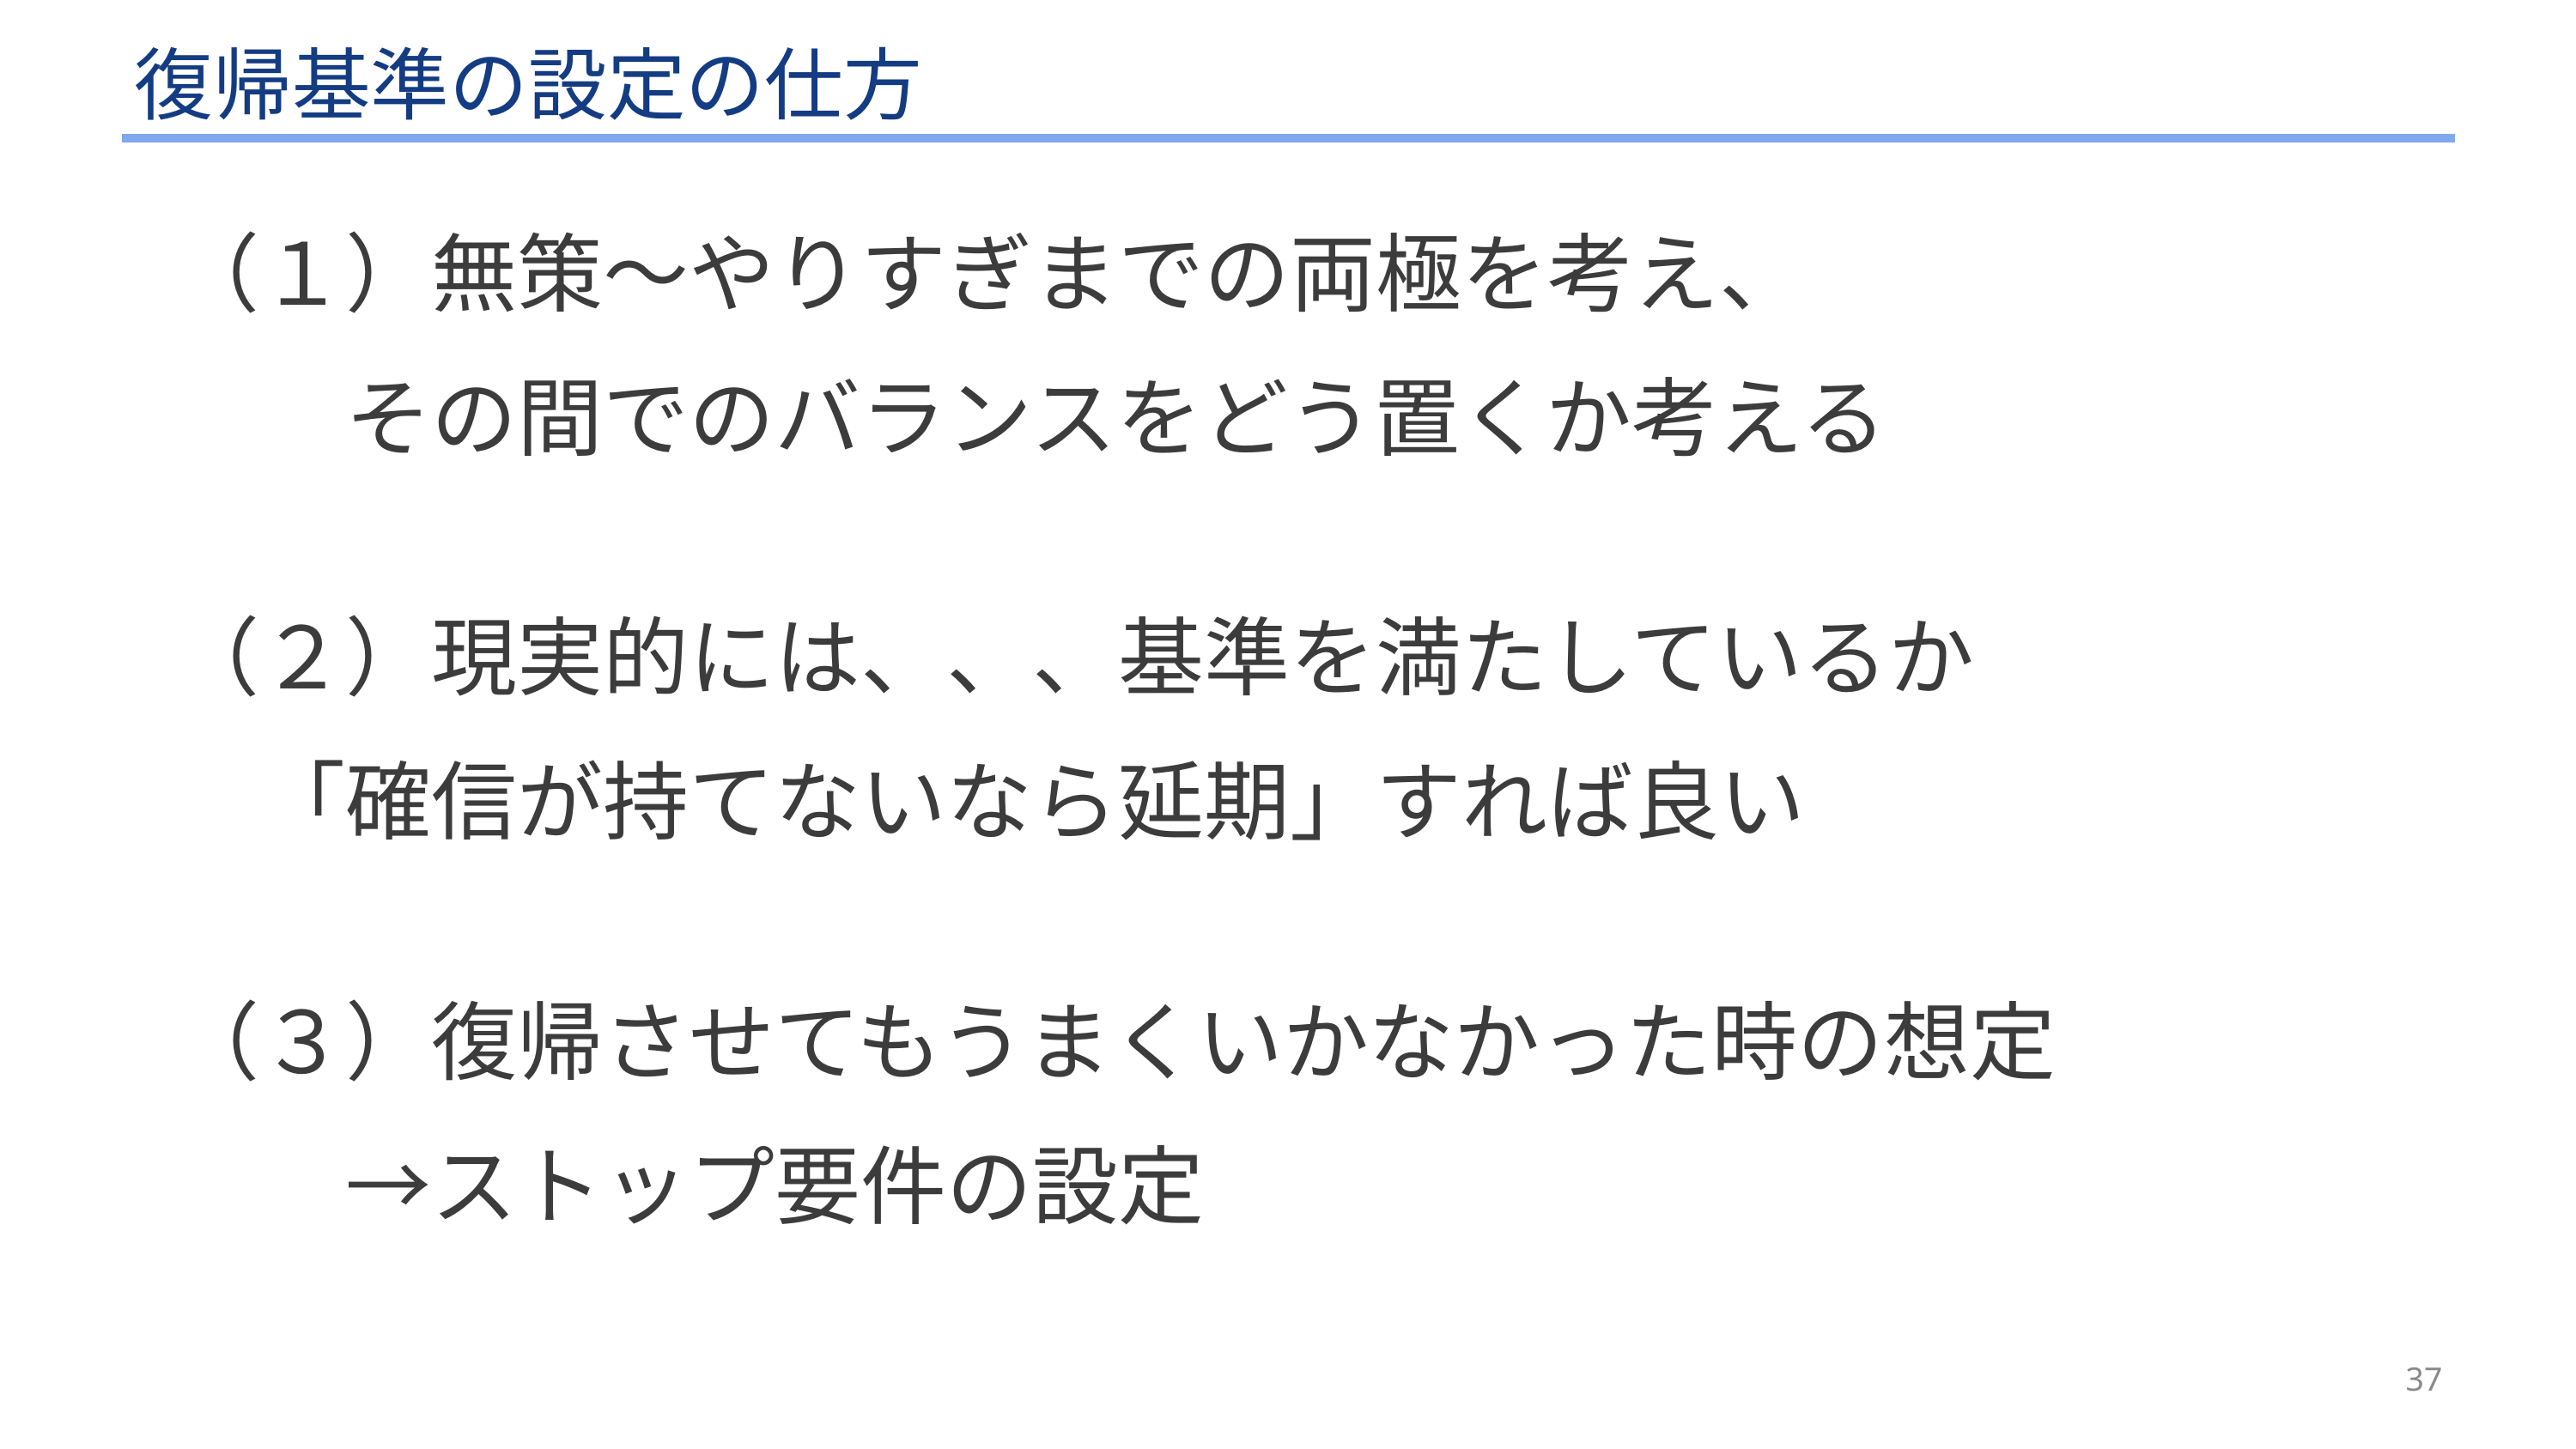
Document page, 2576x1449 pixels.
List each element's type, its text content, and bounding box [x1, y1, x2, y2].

title 復帰基準の設定の仕方 [121, 39, 2454, 139]
list （１）無策～やりすぎまでの両極を考え、 その間でのバランスをどう置くか考える （２）現実的には、、、基準を満たしているか 「確信が持てないなら延期」すれば良い （３）復帰させてもうまくいかなかった時の想定 →ストップ要件の設定 [123, 171, 2456, 1317]
slide_number 37 [2337, 1342, 2456, 1420]
